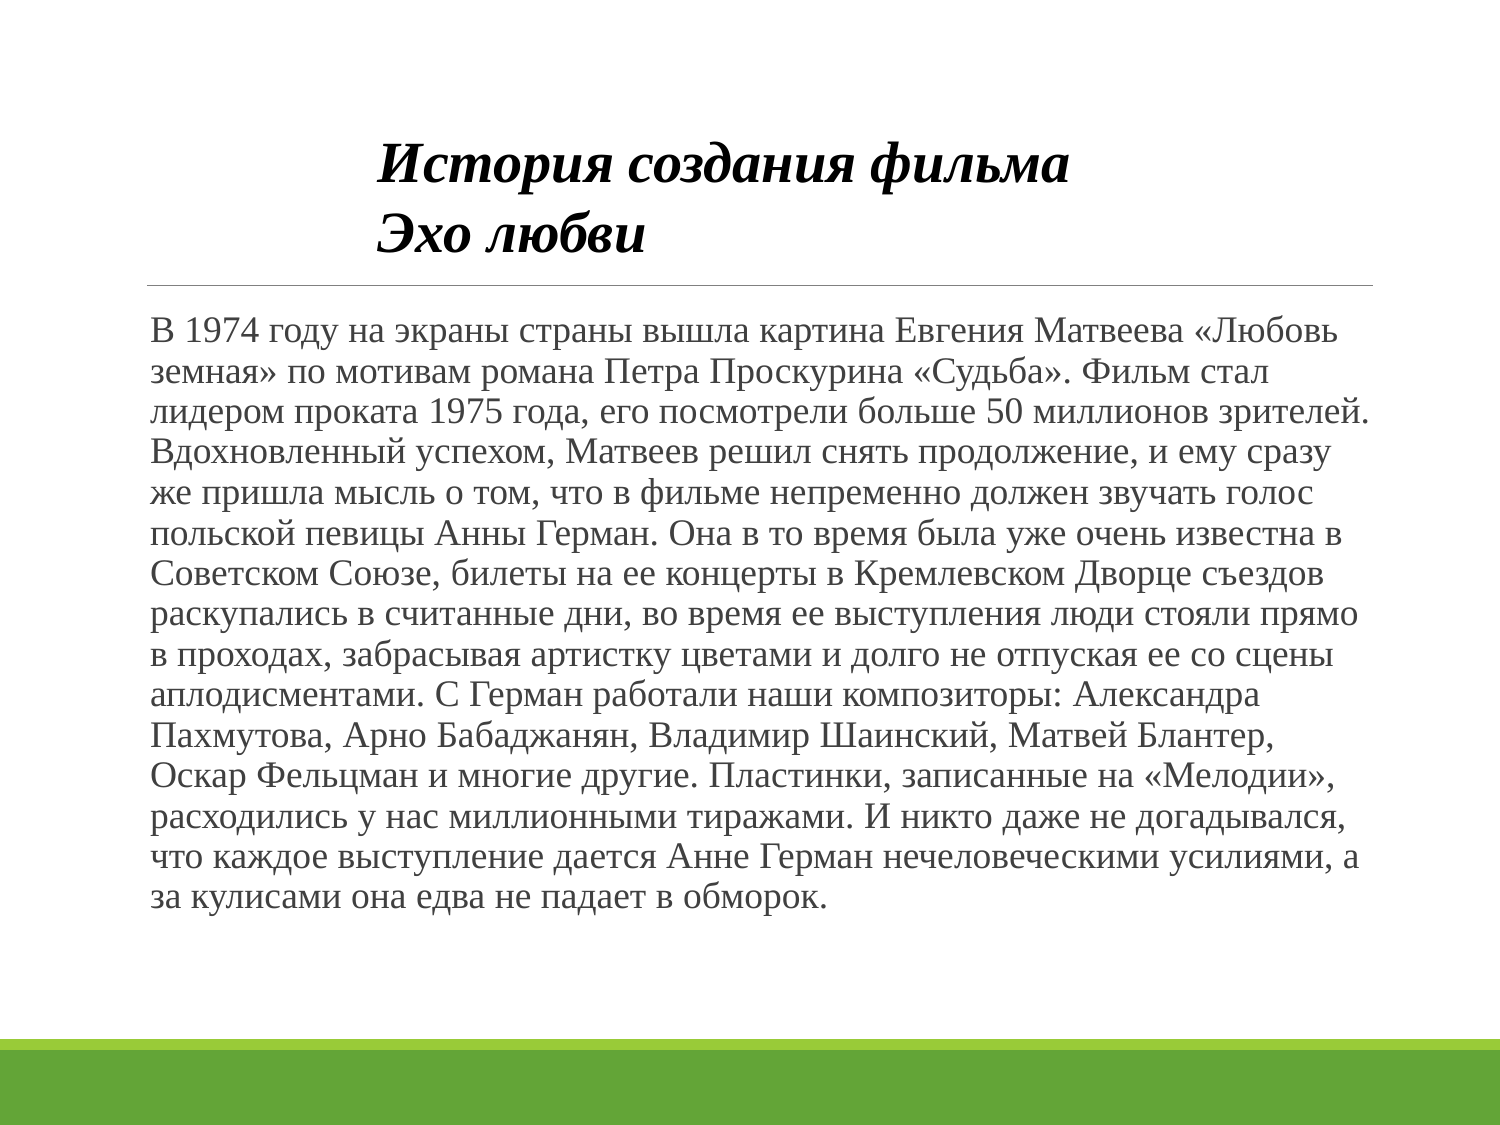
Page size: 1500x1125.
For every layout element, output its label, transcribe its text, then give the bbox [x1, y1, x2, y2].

list В 1974 году на экраны страны вышла картина Евгения Матвеева «Любовь земная» по мотивам романа Петра Проскурина «Судьба». Фильм стал лидером проката 1975 года, его посмотрели больше 50 миллионов зрителей. Вдохновленный успехом, Матвеев решил снять продолжение, и ему сразу же пришла мысль о том, что в фильме непременно должен звучать голос польской певицы Анны Герман. Она в то время была уже очень известна в Советском Союзе, билеты на ее концерты в Кремлевском Дворце съездов раскупались в считанные дни, во время ее выступления люди стояли прямо в проходах, забрасывая артистку цветами и долго не отпуская ее со сцены аплодисментами. С Герман работали наши композиторы: Александра Пахмутова, Арно Бабаджанян, Владимир Шаинский, Матвей Блантер, Оскар Фельцман и многие другие. Пластинки, записанные на «Мелодии», расходились у нас миллионными тиражами. И никто даже не догадывался, что каждое выступление дается Анне Герман нечеловеческими усилиями, а за кулисами она едва не падает в обморок. [135, 302, 1373, 963]
text_box История создания фильма Эхо любви [363, 117, 1114, 272]
